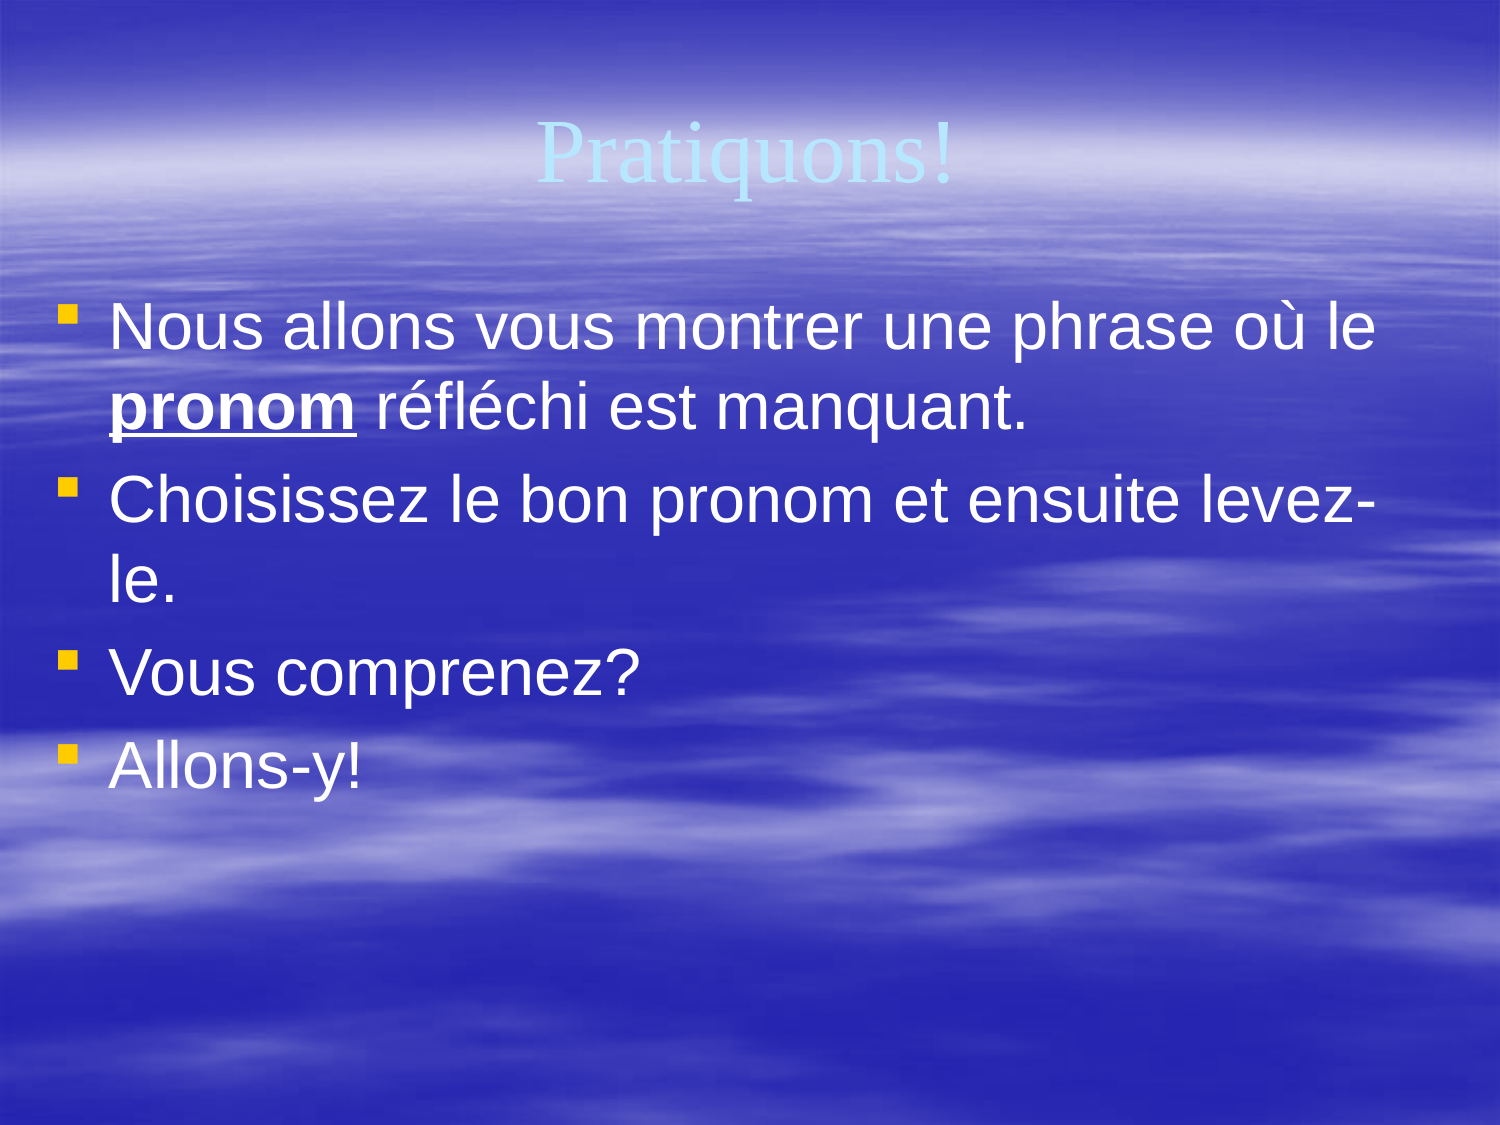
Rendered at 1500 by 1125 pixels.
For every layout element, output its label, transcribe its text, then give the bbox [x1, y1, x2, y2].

list Nous allons vous montrer une phrase où le pronom réfléchi est manquant. Choisissez le bon pronom et ensuite levez-le. Vous comprenez? Allons-y! [37, 275, 1451, 1001]
title Pratiquons! [49, 37, 1446, 255]
